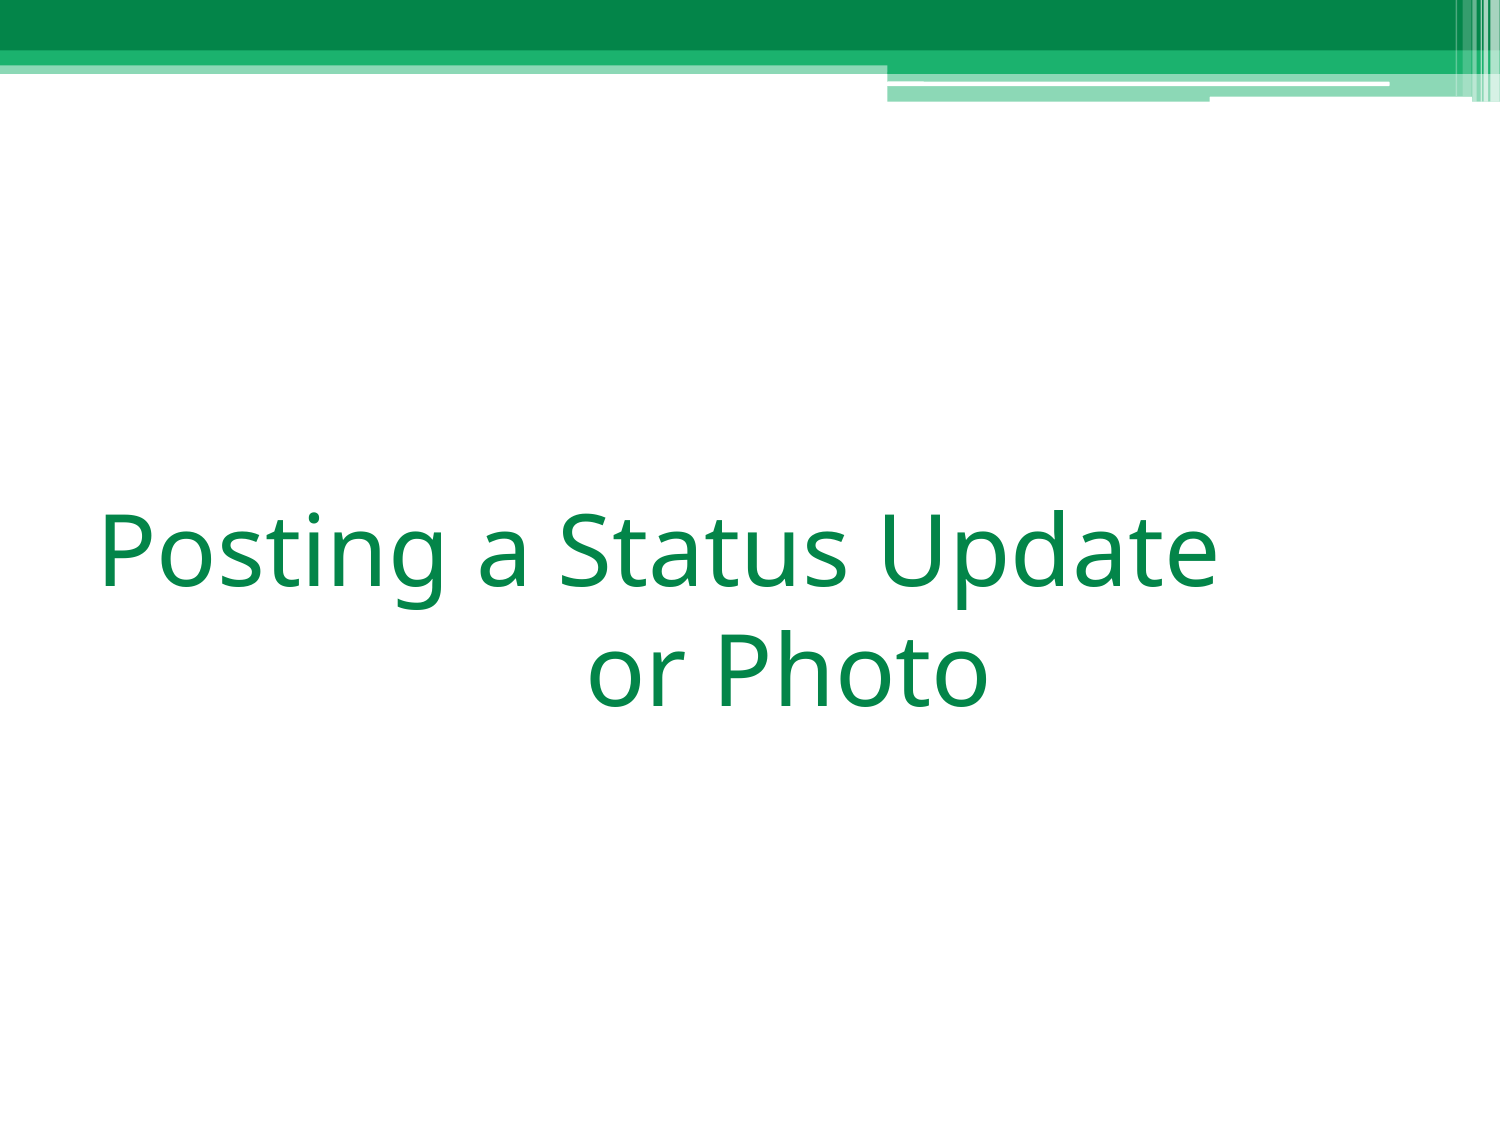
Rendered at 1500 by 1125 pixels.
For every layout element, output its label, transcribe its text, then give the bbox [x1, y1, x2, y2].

title Posting a Status Update or Photo [75, 474, 1425, 738]
